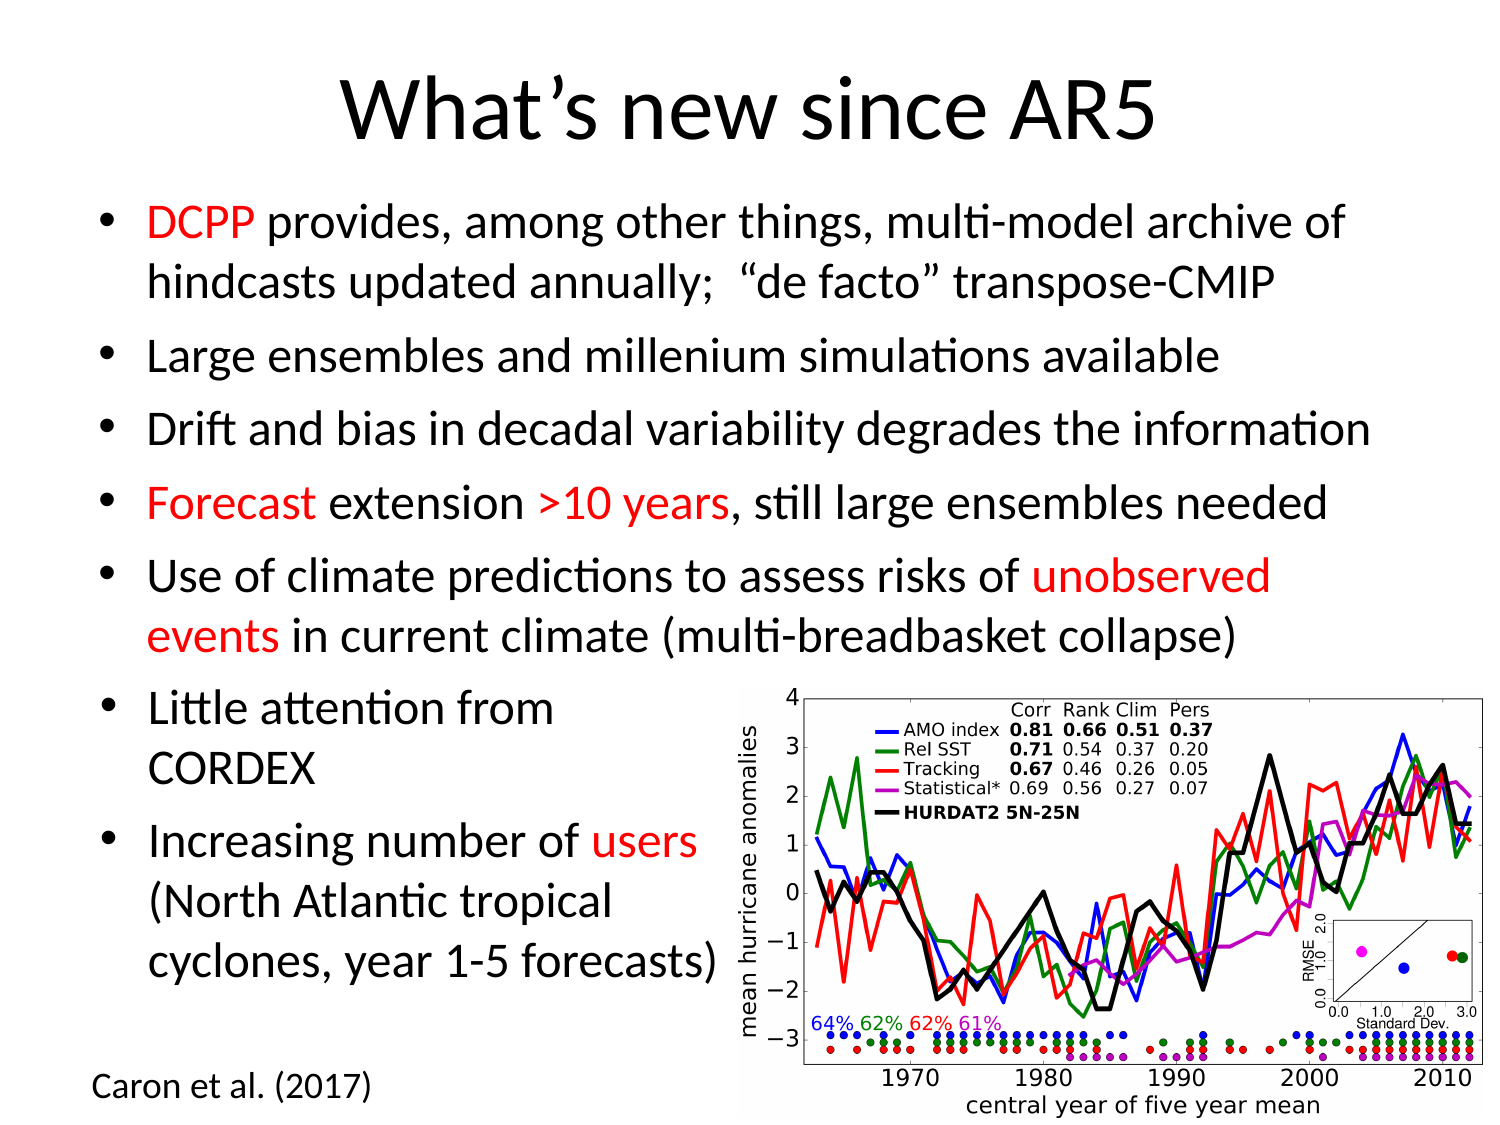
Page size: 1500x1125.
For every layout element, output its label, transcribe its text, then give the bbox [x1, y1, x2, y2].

text_box Little attention from CORDEX Increasing number of users (North Atlantic tropical cyclones, year 1-5 forecasts) Caron et al. (2017) [76, 666, 739, 1125]
picture [737, 687, 1483, 1118]
list DCPP provides, among other things, multi-model archive of hindcasts updated annually; “de facto” transpose-CMIP Large ensembles and millenium simulations available Drift and bias in decadal variability degrades the information Forecast extension >10 years, still large ensembles needed Use of climate predictions to assess risks of unobserved events in current climate (multi-breadbasket collapse) [75, 181, 1425, 1094]
text_box What’s new since AR5 [74, 45, 1425, 161]
